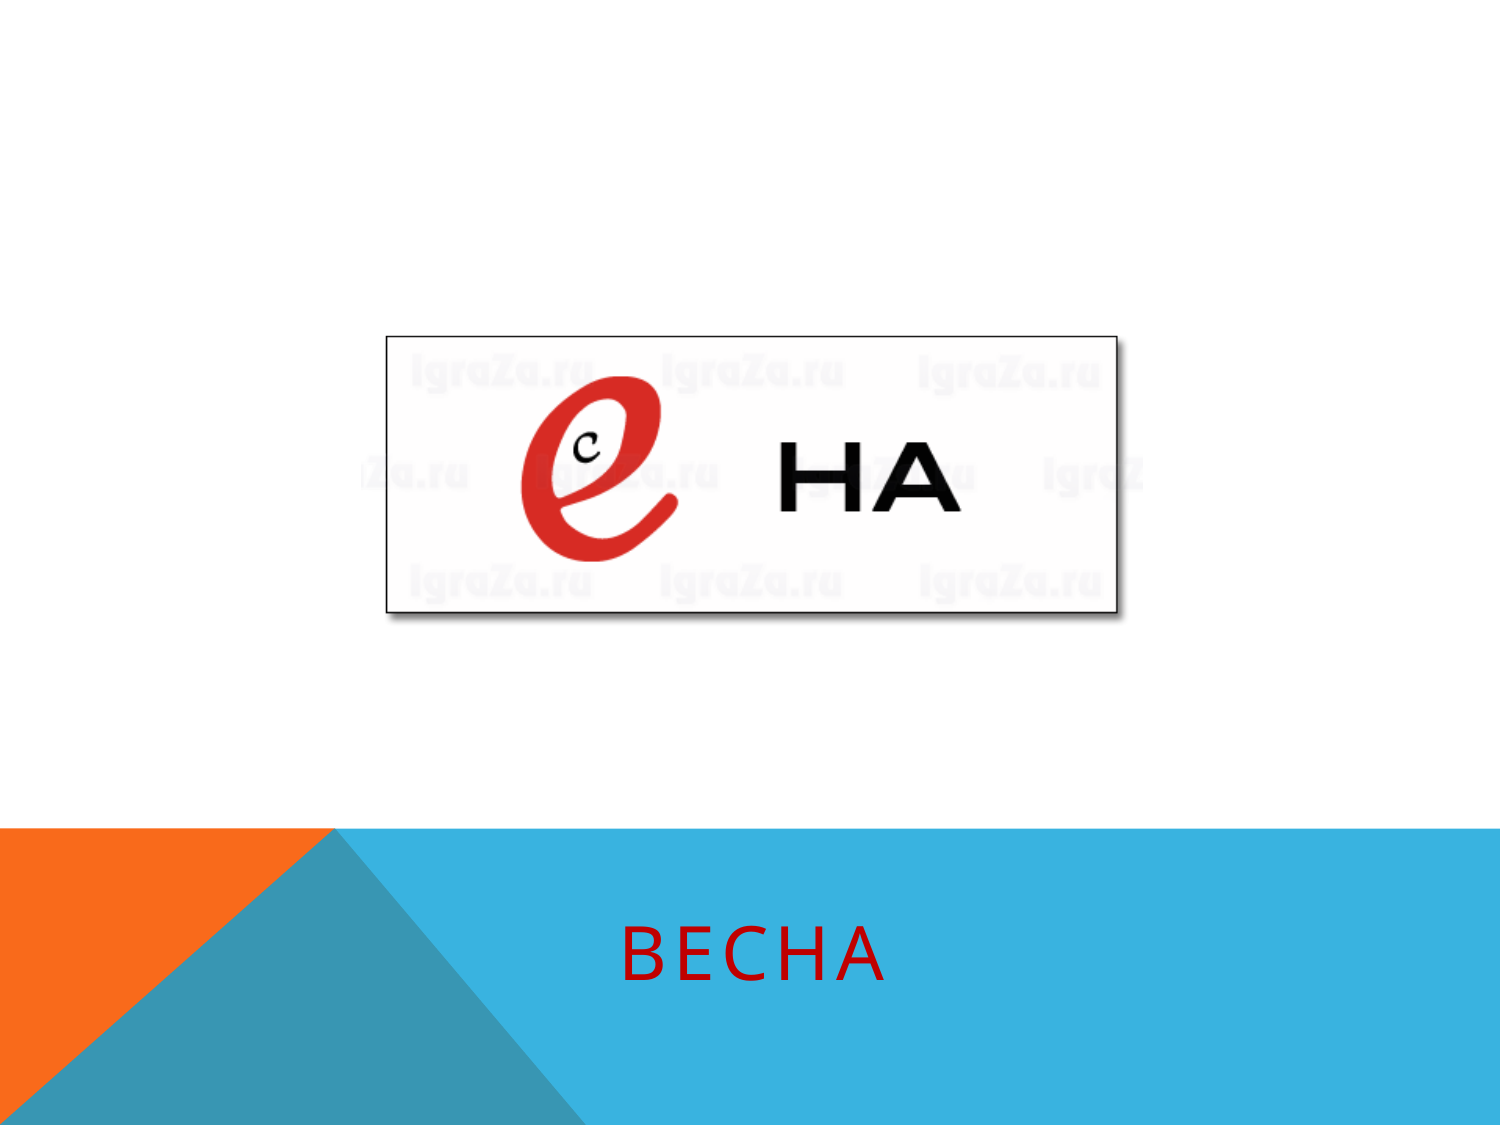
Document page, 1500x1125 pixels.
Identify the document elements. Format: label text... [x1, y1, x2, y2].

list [360, 317, 1143, 631]
title весна [134, 905, 1369, 996]
